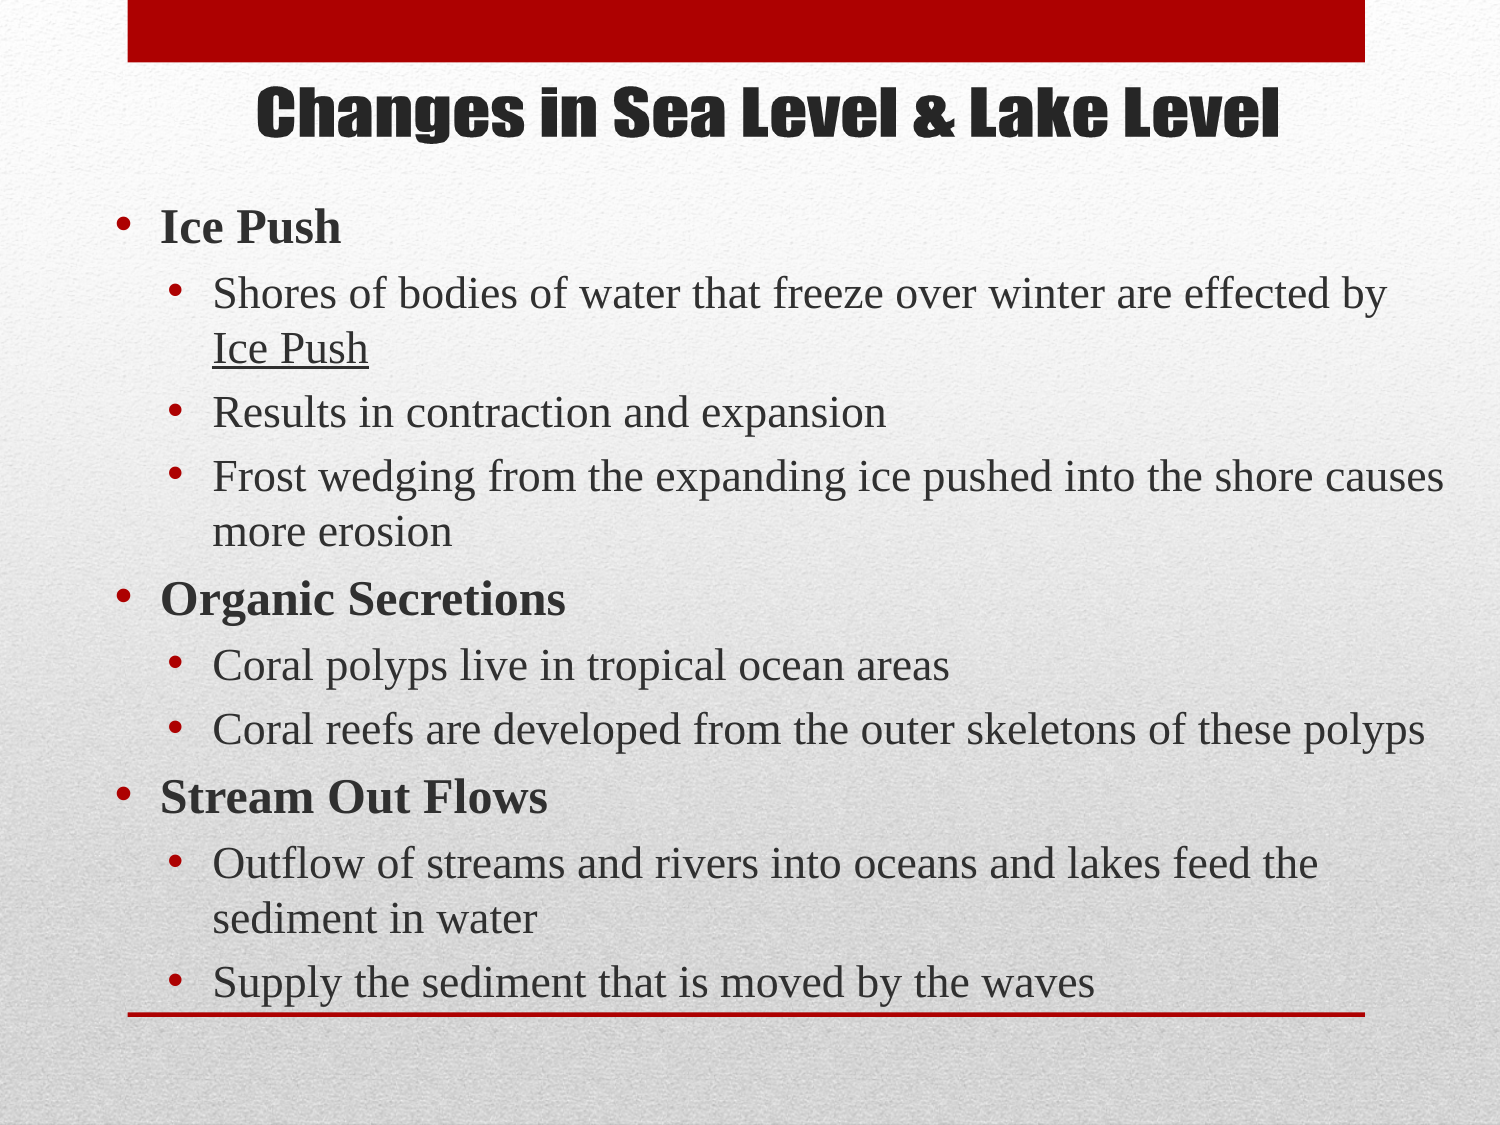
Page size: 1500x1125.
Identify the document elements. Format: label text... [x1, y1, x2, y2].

list Ice Push Shores of bodies of water that freeze over winter are effected by Ice Push Results in contraction and expansion Frost wedging from the expanding ice pushed into the shore causes more erosion Organic Secretions Coral polyps live in tropical ocean areas Coral reefs are developed from the outer skeletons of these polyps Stream Out Flows Outflow of streams and rivers into oceans and lakes feed the sediment in water Supply the sediment that is moved by the waves [99, 162, 1463, 1038]
picture [161, 0, 1377, 189]
